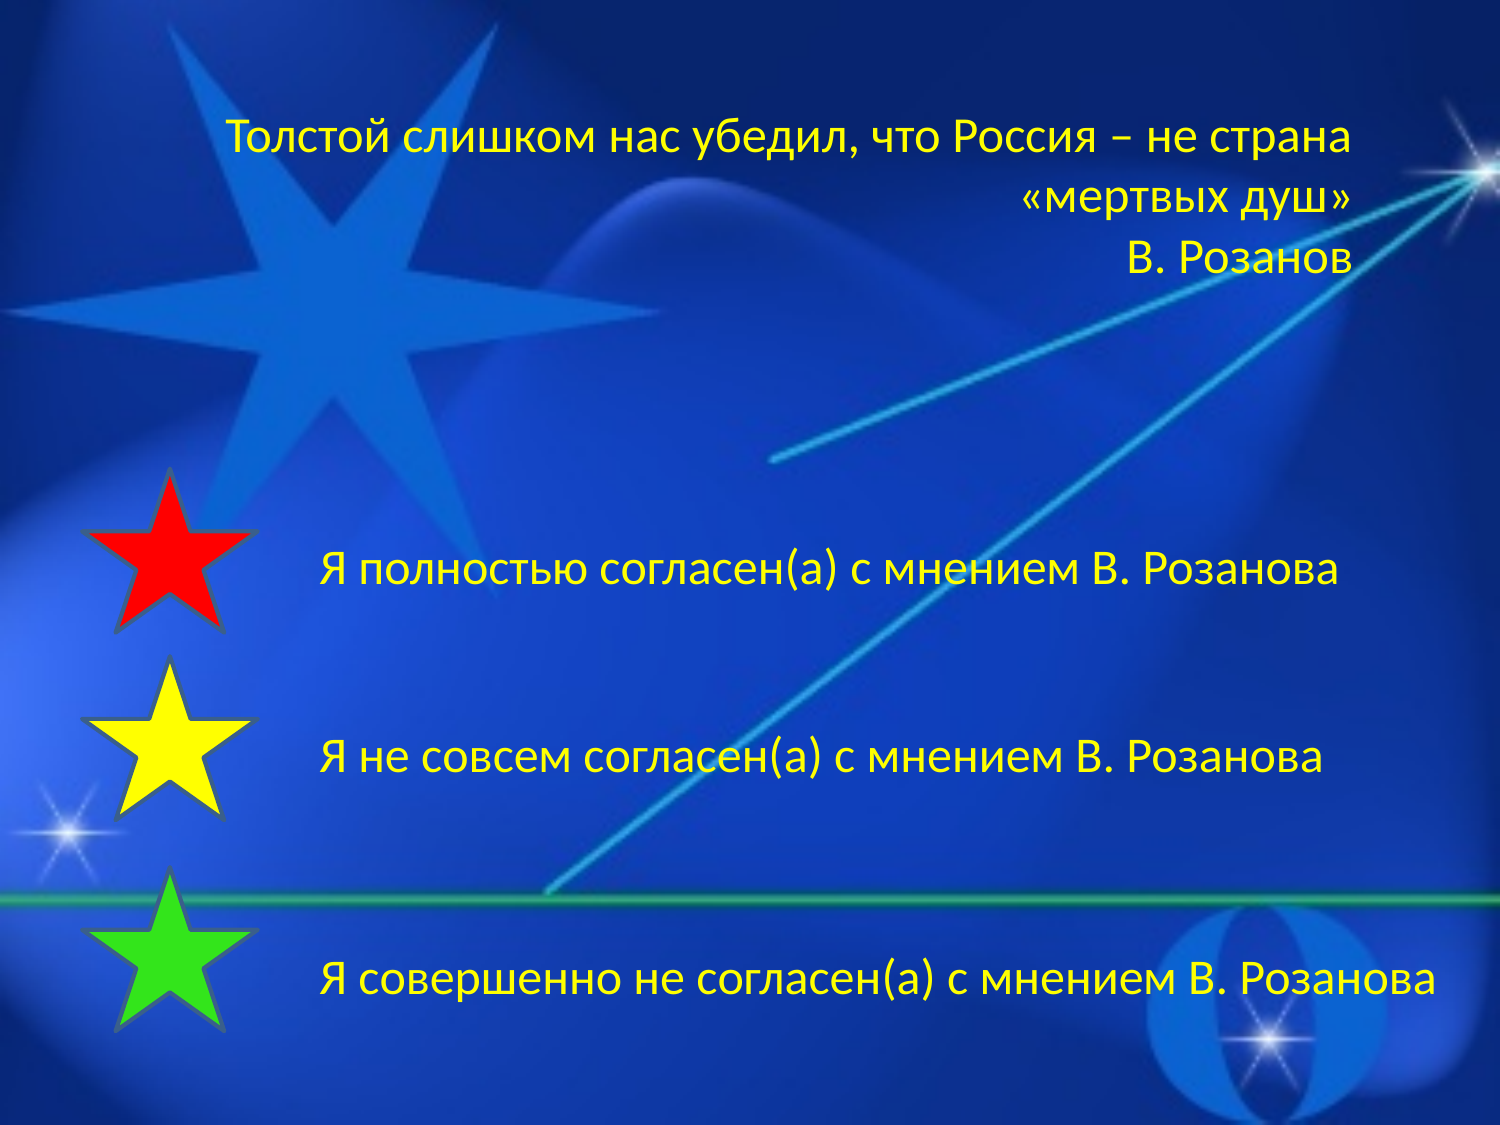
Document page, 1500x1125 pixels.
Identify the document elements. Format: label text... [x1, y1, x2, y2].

text_box [80, 865, 260, 1033]
text_box Я полностью согласен(а) с мнением В. Розанова [304, 527, 1360, 603]
text_box Я не совсем согласен(а) с мнением В. Розанова [304, 714, 1430, 790]
text_box [80, 654, 260, 822]
text_box Я совершенно не согласен(а) с мнением В. Розанова [304, 937, 1477, 1013]
picture [0, 0, 1500, 1125]
title Толстой слишком нас убедил, что Россия – не страна «мертвых душ» В. Розанов [93, 93, 1369, 352]
text_box [80, 466, 260, 635]
